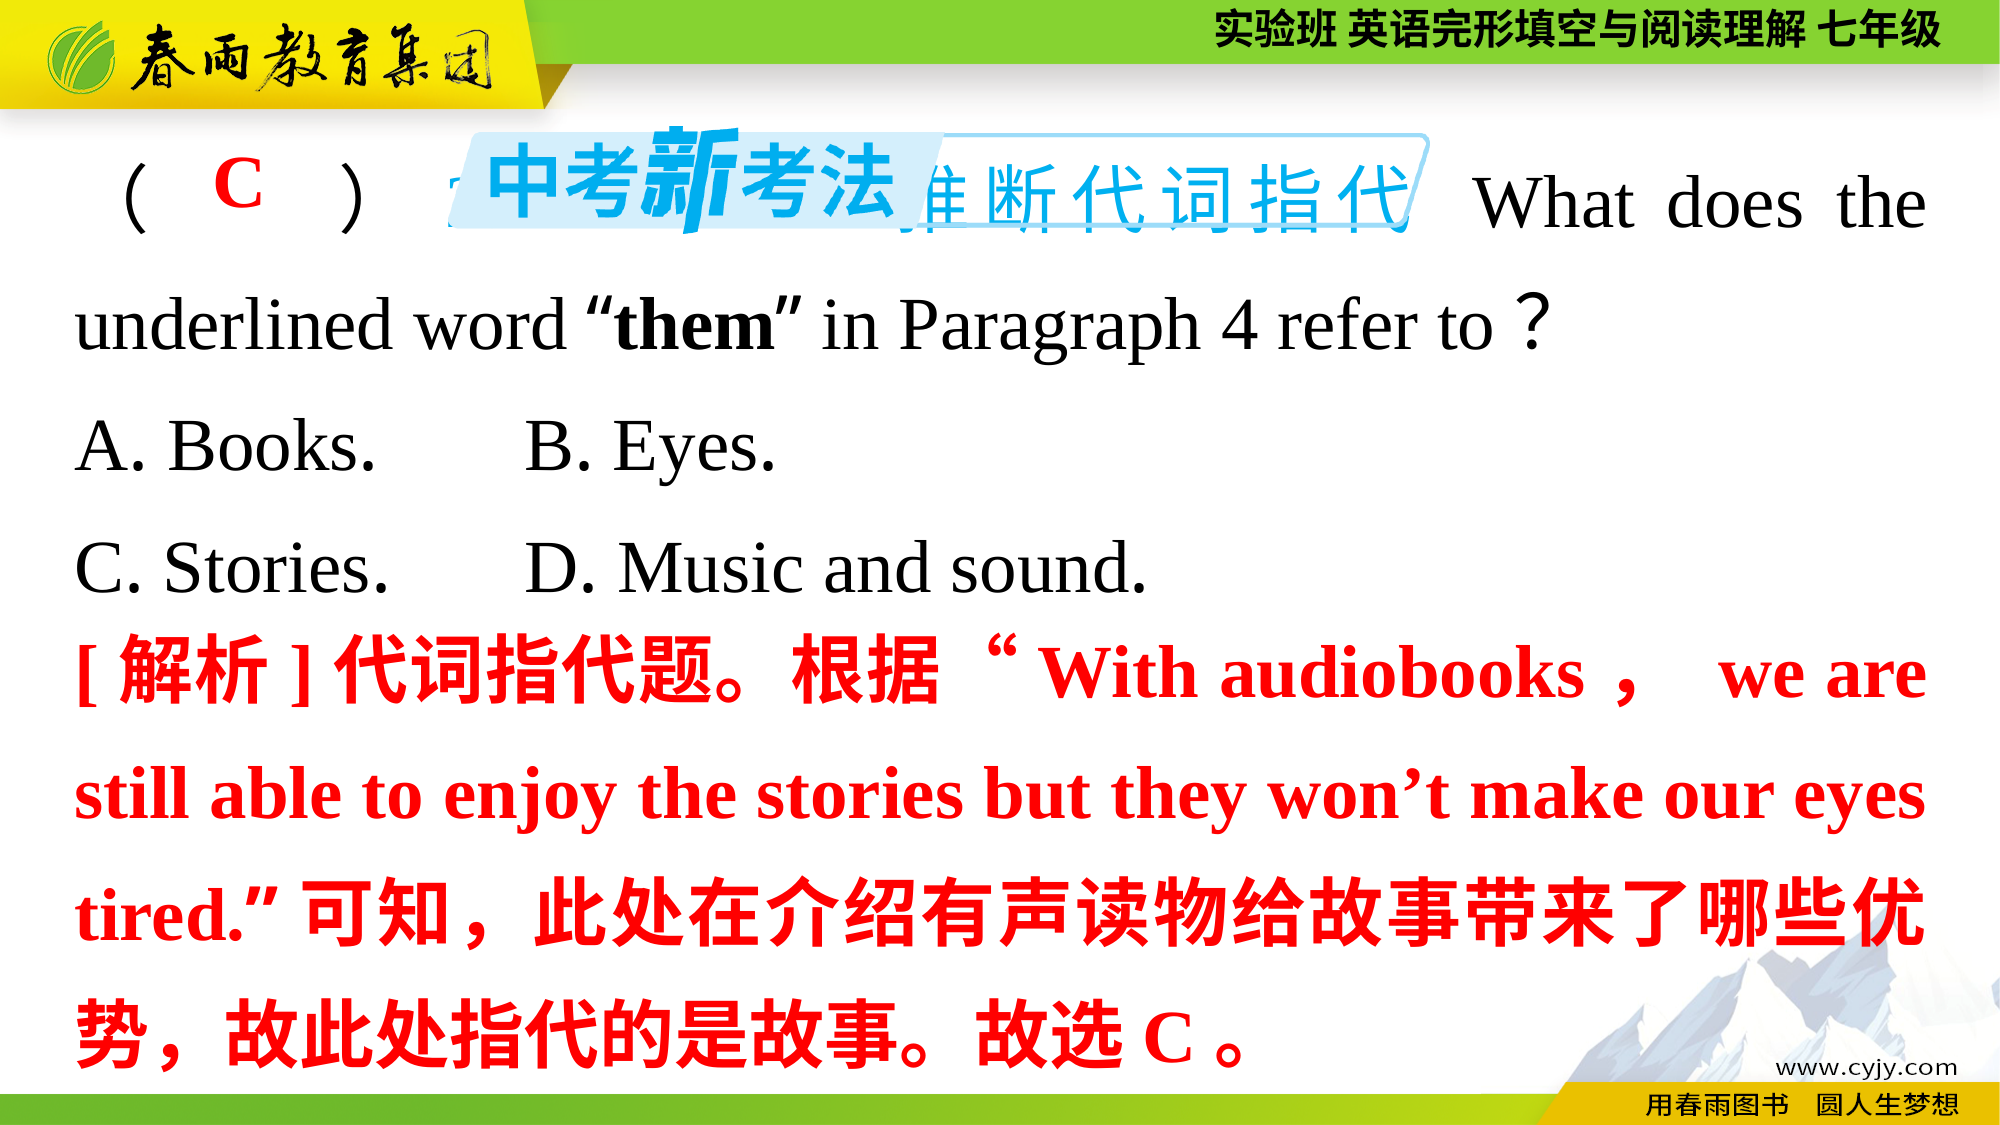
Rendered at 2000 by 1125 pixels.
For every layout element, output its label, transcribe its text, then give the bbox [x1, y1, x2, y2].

text_box C [197, 125, 282, 231]
text_box [解析]代词指代题。根据“With audiobooks， we are still able to enjoy the stories but they won’t make our eyes tired.”可知，此处在介绍有声读物给故事带来了哪些优势，故此处指代的是故事。故选C。 [59, 583, 1944, 1085]
list （ ）2. 推断代词指代 What does the underlined word “them” in Paragraph 4 refer to？ A. Books. B. Eyes. C. Stories. D. Music and sound. [59, 113, 1944, 583]
picture [0, 0, 2000, 1125]
